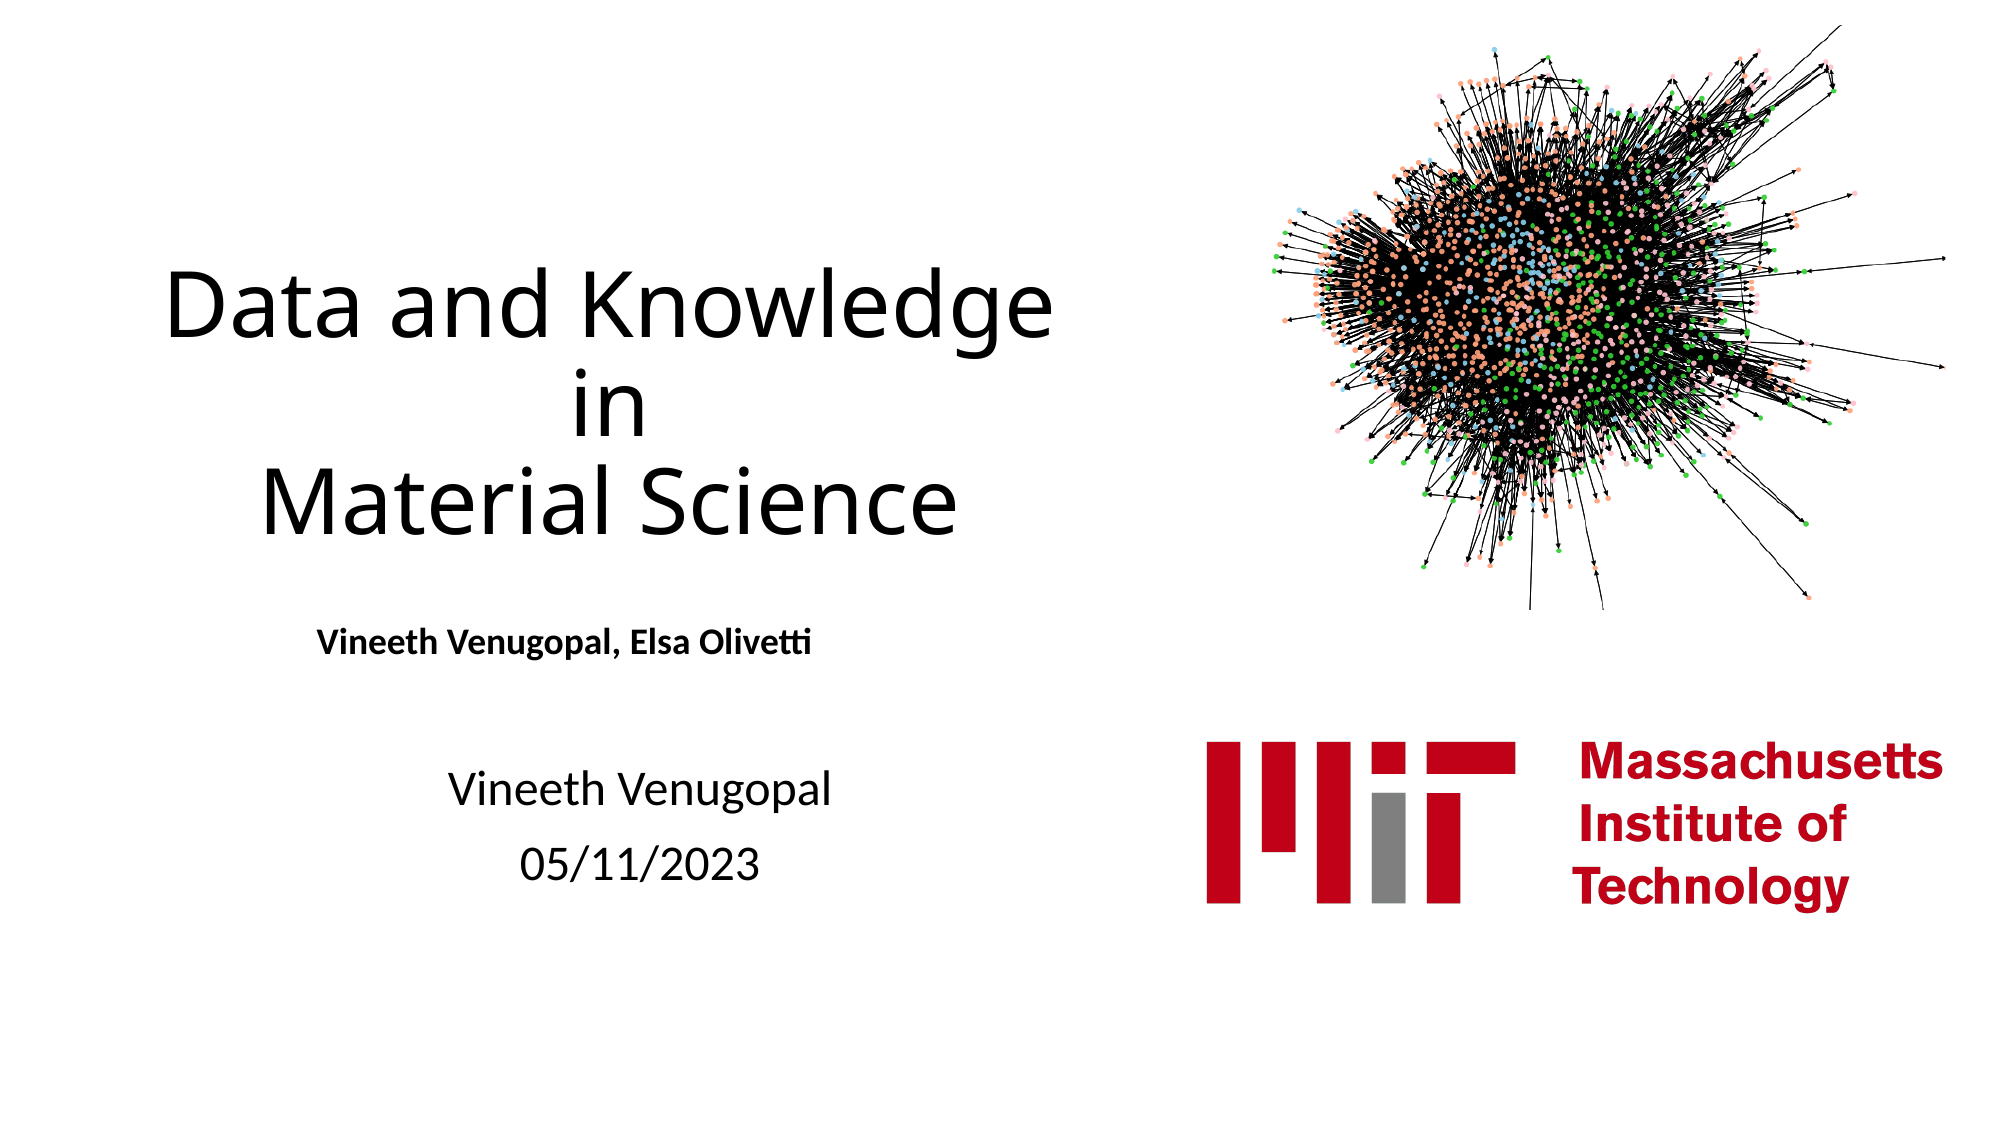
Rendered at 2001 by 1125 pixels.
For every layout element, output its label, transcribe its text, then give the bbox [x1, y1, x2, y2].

title Data and Knowledge in Material Science [46, 170, 1174, 563]
picture [1203, 621, 1946, 1034]
picture [1203, 25, 1946, 610]
text_box Vineeth Venugopal, Elsa Olivetti [301, 609, 828, 670]
subtitle Vineeth Venugopal 05/11/2023 [76, 755, 1203, 1027]
